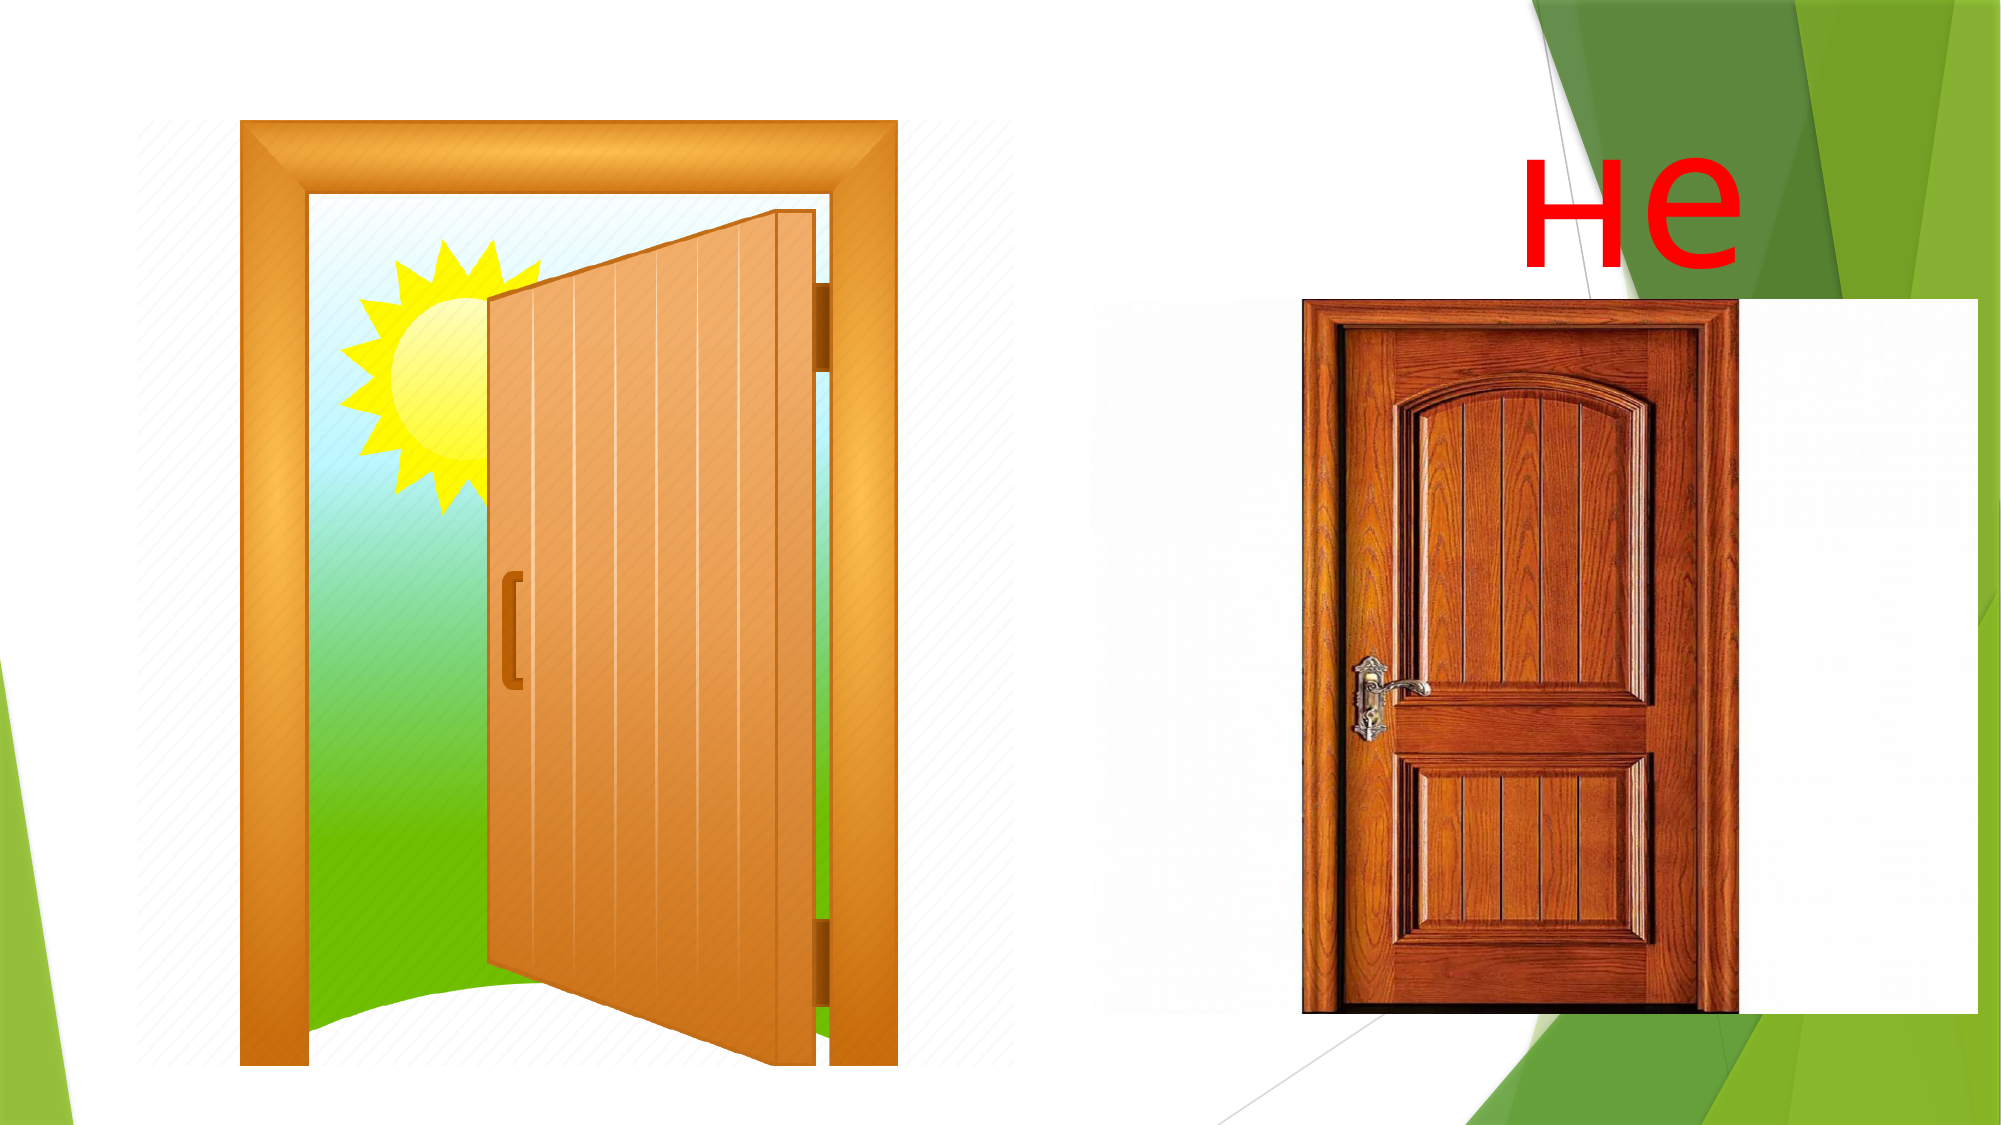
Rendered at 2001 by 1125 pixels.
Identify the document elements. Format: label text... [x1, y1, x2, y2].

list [136, 119, 1015, 1067]
picture [1090, 298, 1978, 1014]
title не1 [1495, 59, 1863, 278]
